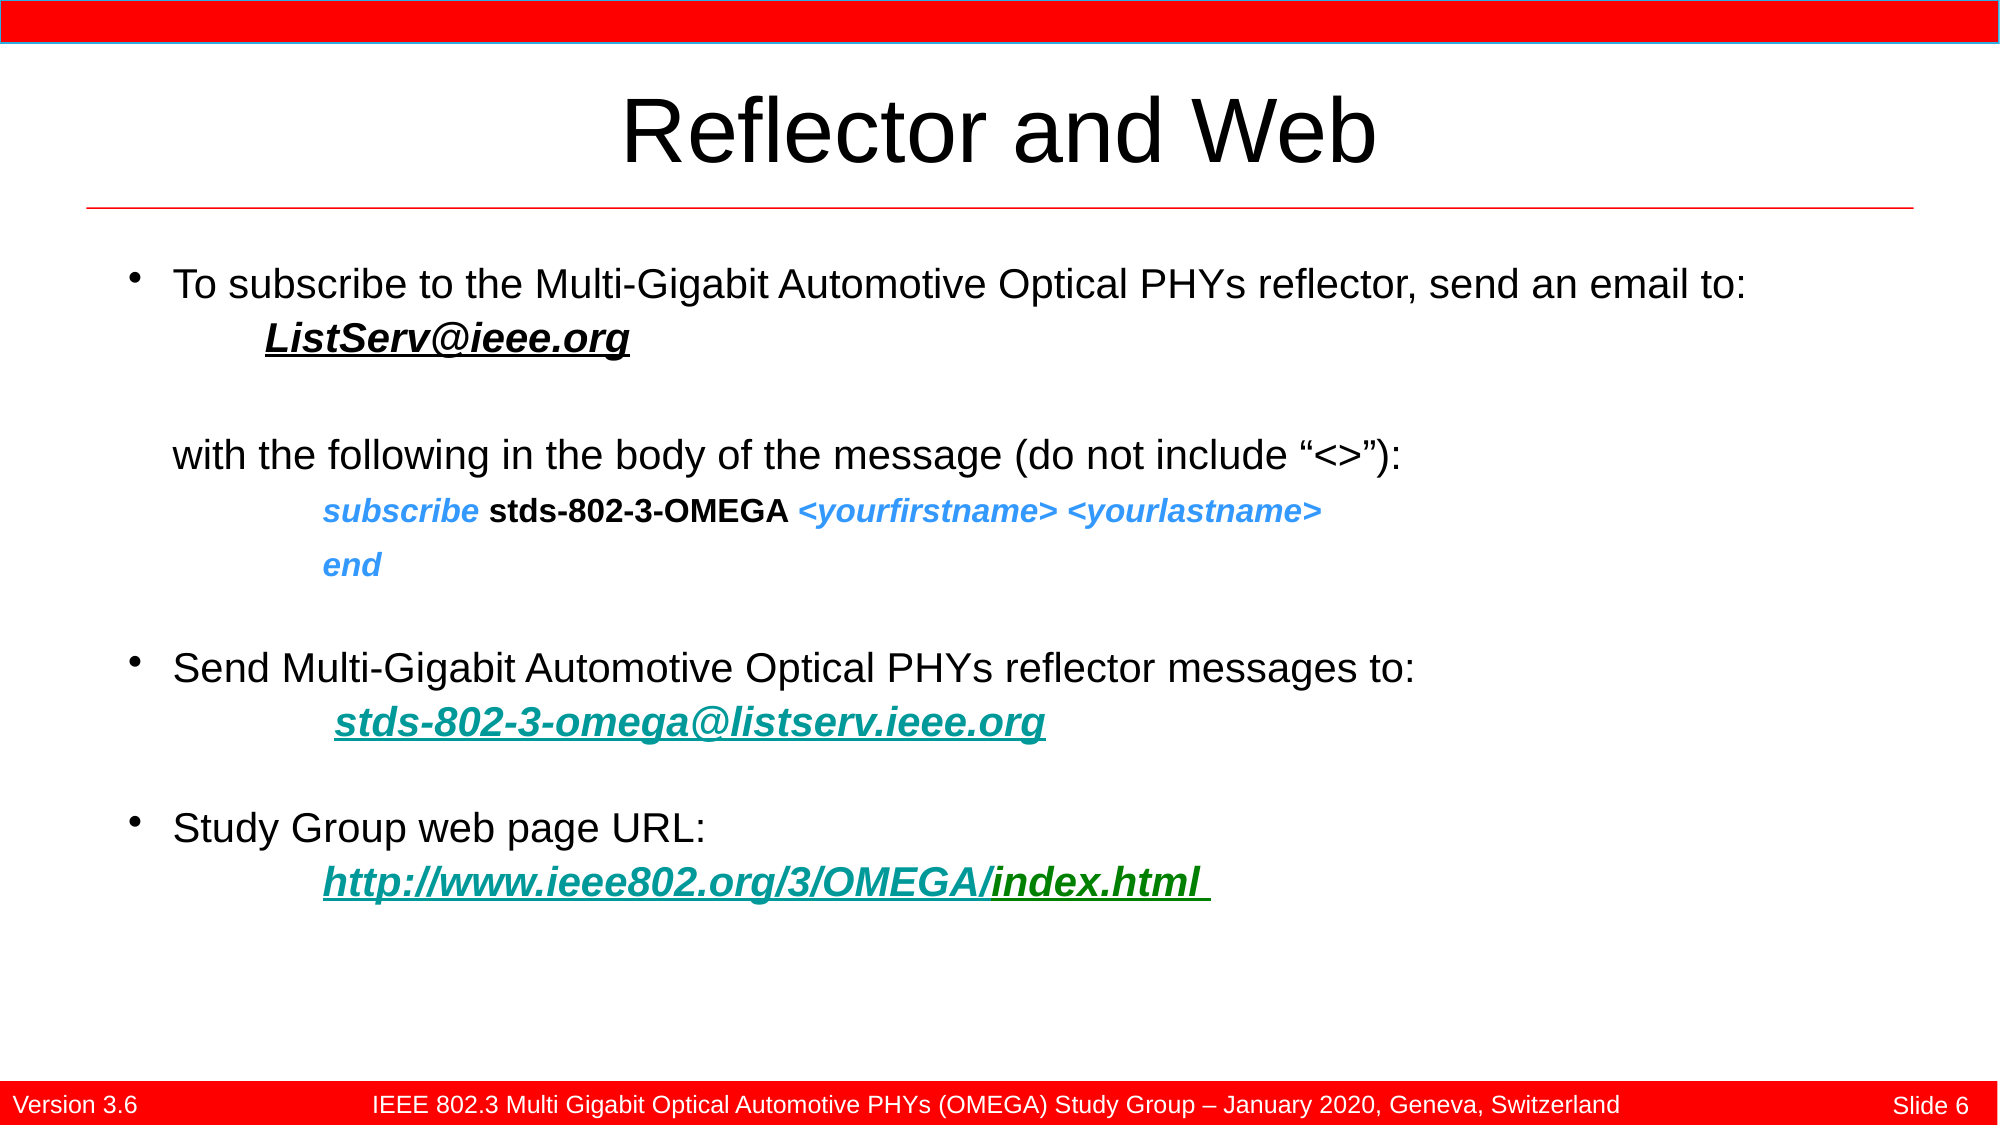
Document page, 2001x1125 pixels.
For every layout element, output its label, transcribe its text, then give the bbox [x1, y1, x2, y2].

title Reflector and Web [99, 66, 1901, 197]
list To subscribe to the Multi-Gigabit Automotive Optical PHYs reflector, send an email to: ListServ@ieee.org with the following in the body of the message (do not include “<>”): subscribe stds-802-3-OMEGA <yourfirstname> <yourlastname> end Send Multi-Gigabit Automotive Optical PHYs reflector messages to: stds-802-3-omega@listserv.ieee.org Study Group web page URL: http://www.ieee802.org/3/OMEGA/index.html [99, 255, 1901, 999]
